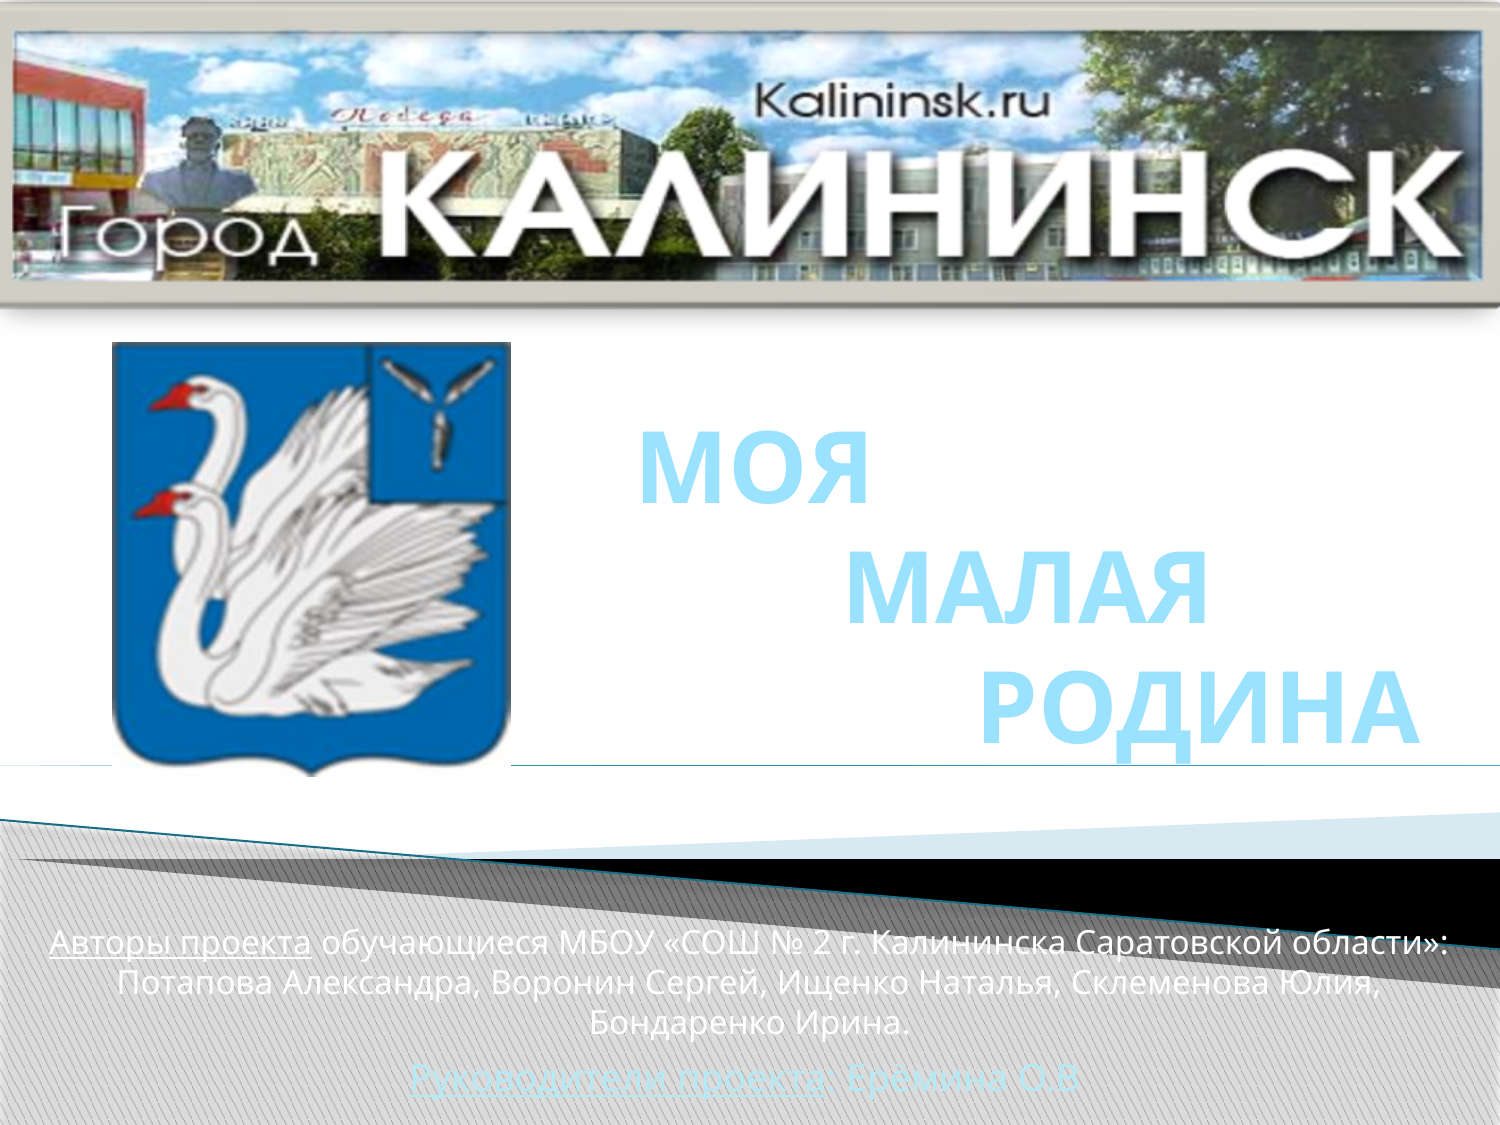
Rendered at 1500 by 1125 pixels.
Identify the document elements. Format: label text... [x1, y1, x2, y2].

picture [0, 0, 1500, 777]
text_box МОЯ МАЛАЯ РОДИНА [620, 395, 1436, 771]
picture [5, 859, 1228, 928]
title Авторы проекта обучающиеся МБОУ «СОШ № 2 г. Калининска Саратовской области»: Потапова Александра, Воронин Сергей, Ищенко Наталья, Склеменова Юлия, Бондаренко Ирина. [0, 928, 1500, 1049]
subtitle Руководители проекта: Ерёмина О.В [0, 1049, 1500, 1125]
